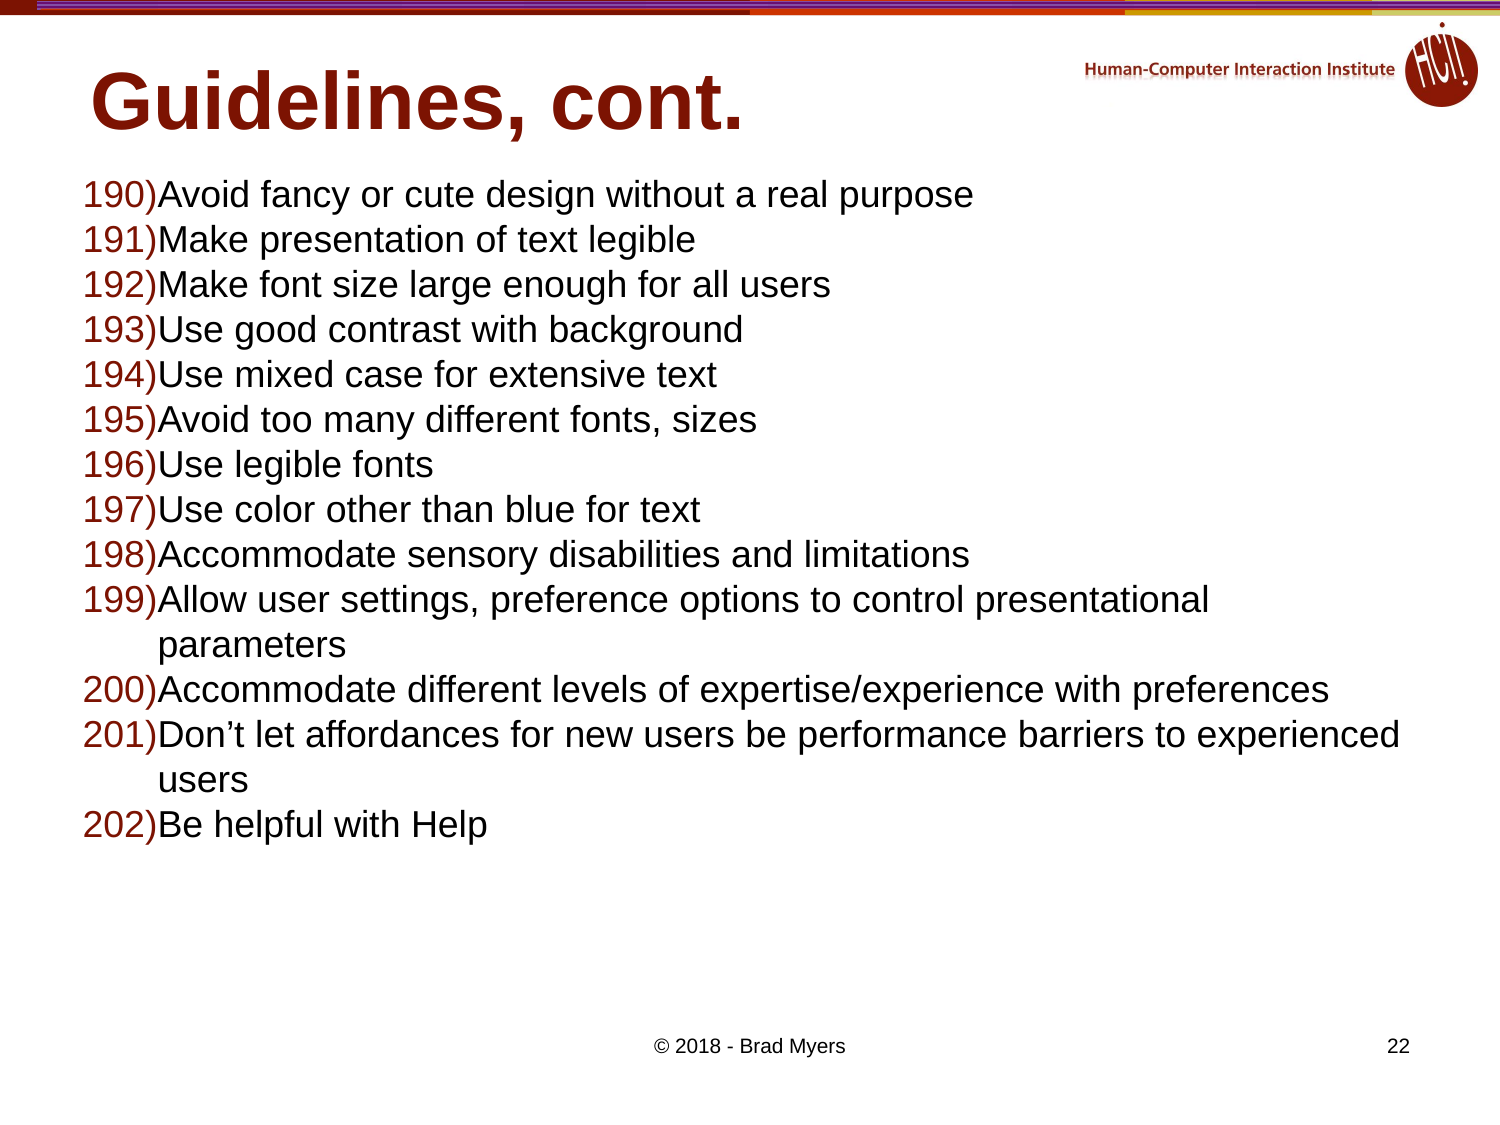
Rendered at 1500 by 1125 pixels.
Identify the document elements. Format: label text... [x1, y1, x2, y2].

slide_number 22 [1074, 1024, 1426, 1101]
list Avoid fancy or cute design without a real purpose Make presentation of text legible Make font size large enough for all users Use good contrast with background Use mixed case for extensive text Avoid too many different fonts, sizes Use legible fonts Use color other than blue for text Accommodate sensory disabilities and limitations Allow user settings, preference options to control presentational parameters Accommodate different levels of expertise/experience with preferences Don’t let affordances for new users be performance barriers to experienced users Be helpful with Help [67, 161, 1418, 1043]
picture [37, 1, 1500, 10]
footer © 2018 - Brad Myers [512, 1024, 988, 1101]
title Guidelines, cont. [74, 19, 1313, 154]
picture [1313, 22, 1478, 107]
